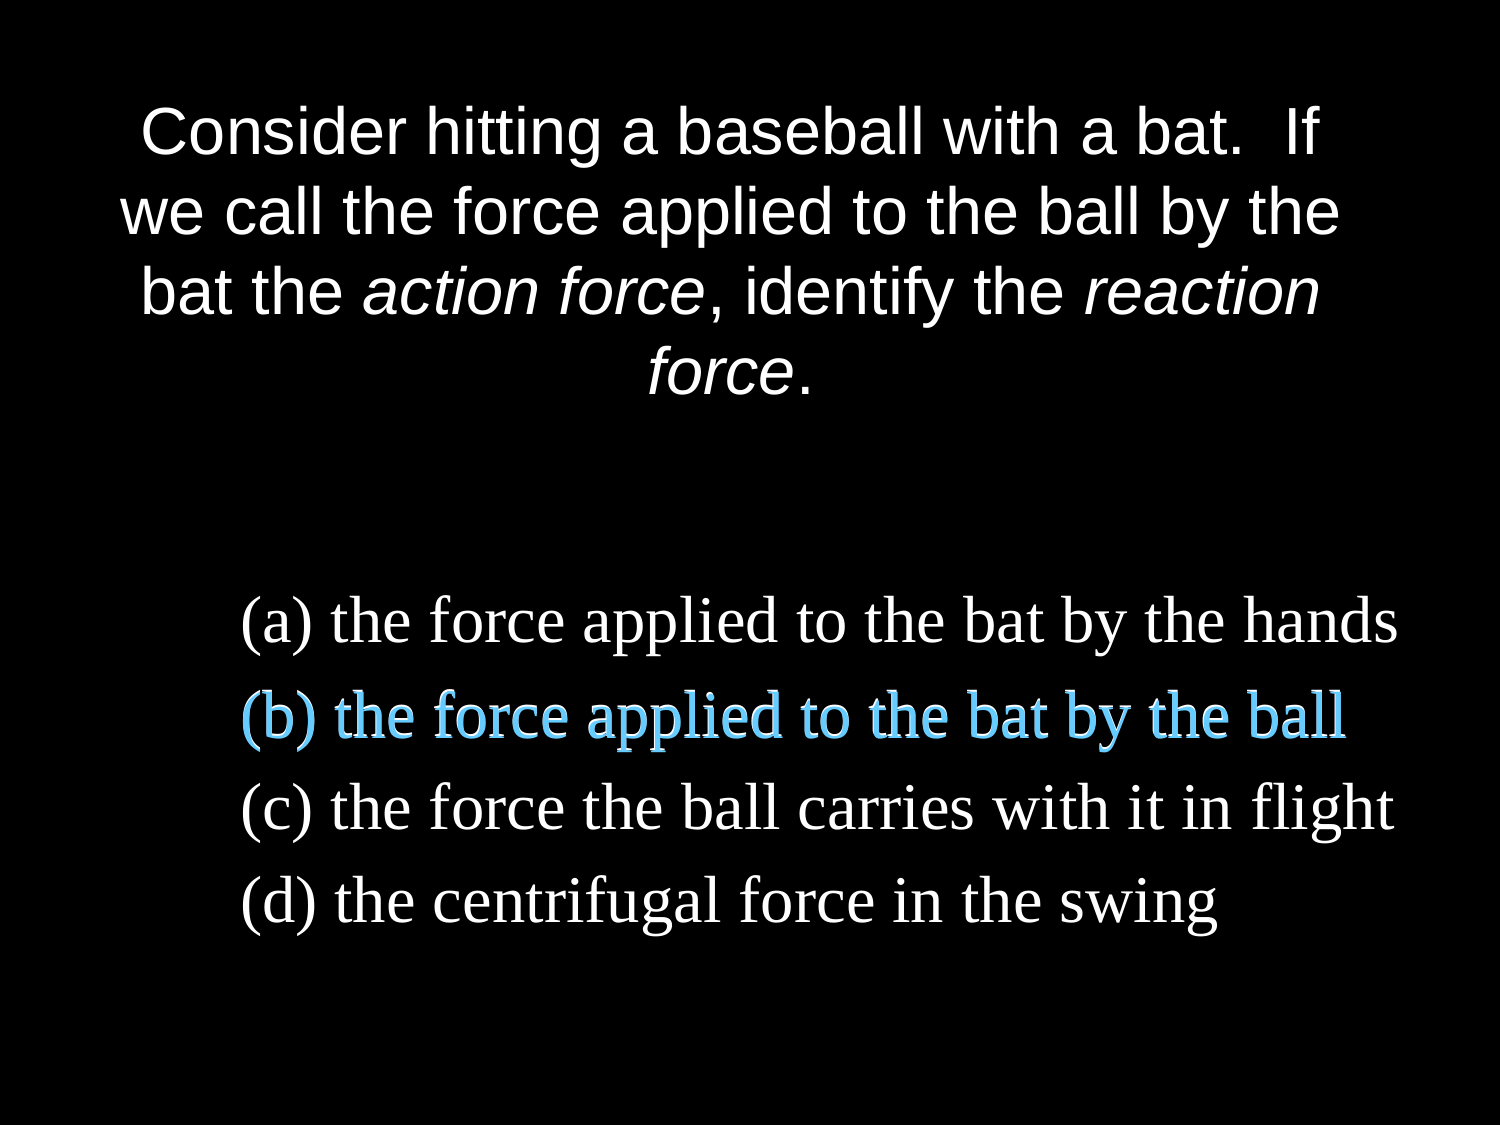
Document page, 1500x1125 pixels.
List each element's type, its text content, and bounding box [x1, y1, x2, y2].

title Consider hitting a baseball with a bat. If we call the force applied to the ball by the bat the action force, identify the reaction force. [87, 87, 1376, 488]
text_box (b) the force applied to the bat by the ball [225, 584, 1388, 1125]
list (a) the force applied to the bat by the hands (b) the force applied to the bat by the ball (c) the force the ball carries with it in flight (d) the centrifugal force in the swing [224, 568, 1500, 1051]
